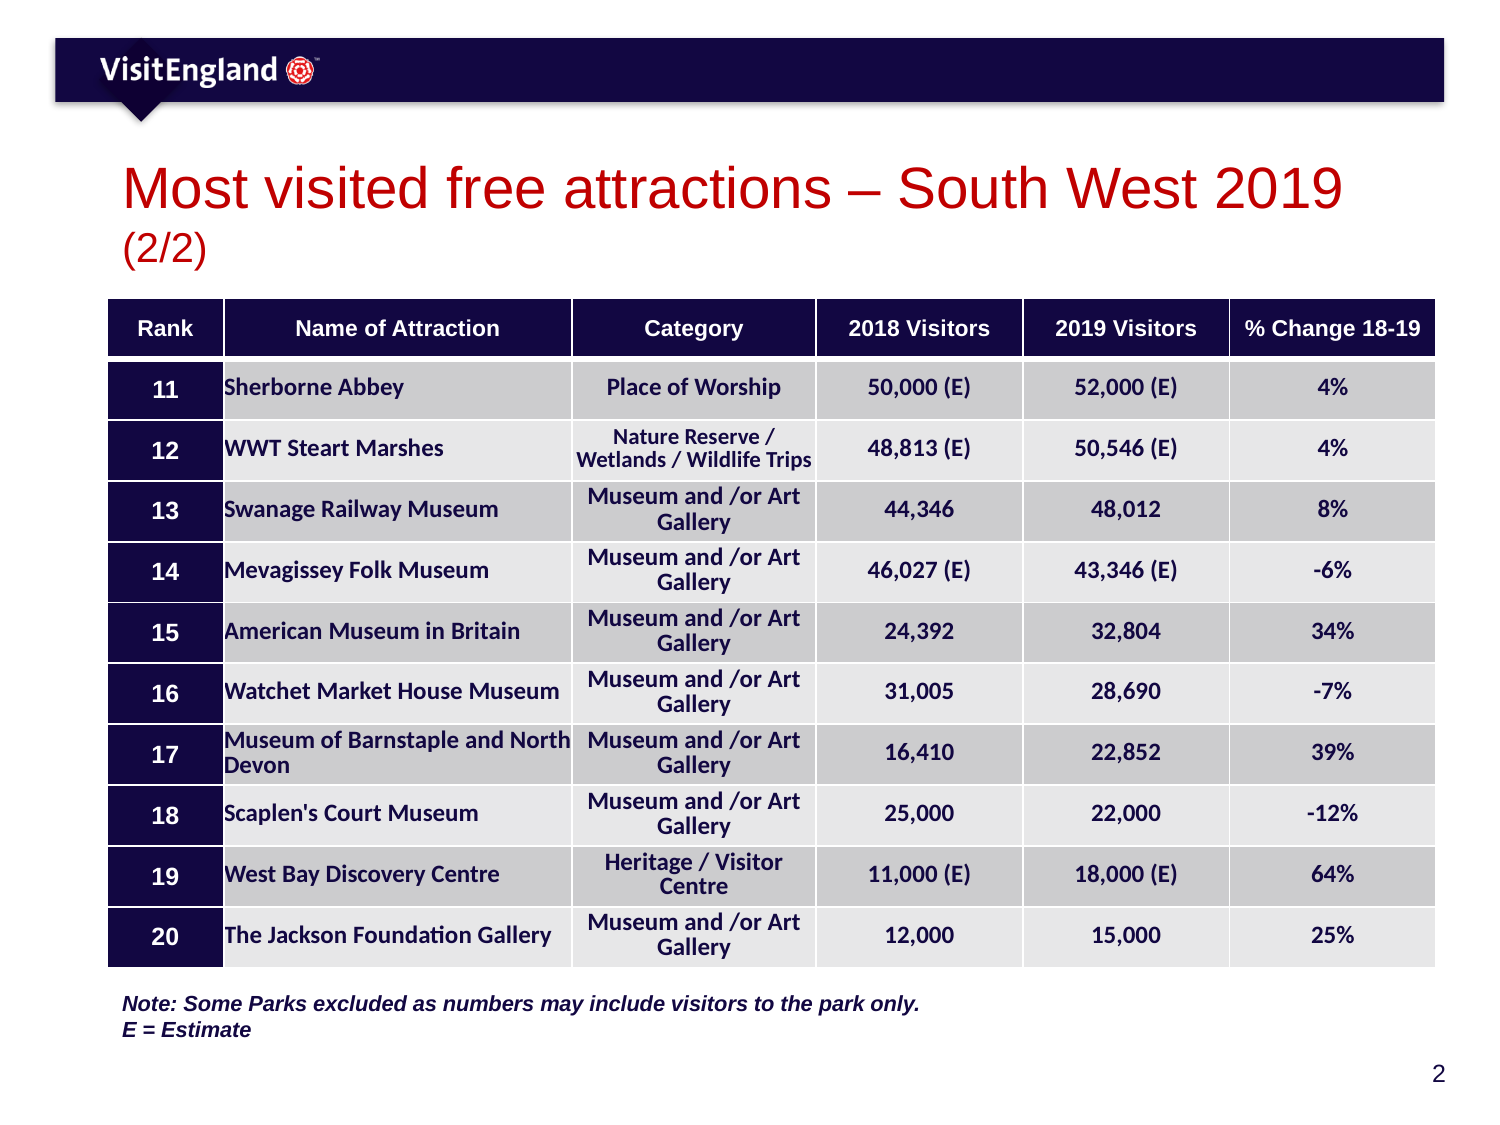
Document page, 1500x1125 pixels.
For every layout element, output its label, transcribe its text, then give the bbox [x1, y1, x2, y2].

table_cell Sherborne Abbey [225, 362, 571, 419]
table_cell 22,000 [1024, 786, 1229, 845]
table_cell 50,000 (E) [817, 362, 1022, 419]
table_cell 50,546 (E) [1024, 421, 1229, 480]
table_header Name of Attraction [225, 299, 571, 356]
table_header % Change 18-19 [1230, 299, 1435, 356]
table_cell -7% [1230, 664, 1435, 723]
table_cell -6% [1230, 543, 1435, 602]
table_cell 19 [108, 847, 223, 906]
table_cell 18,000 (E) [1024, 847, 1229, 906]
table_cell Museum and /or Art Gallery [573, 725, 815, 784]
table_cell Swanage Railway Museum [225, 482, 571, 541]
table_cell 17 [108, 725, 223, 784]
title Most visited free attractions – South West 2019 (2/2) [107, 143, 1445, 276]
table_cell 44,346 [817, 482, 1022, 541]
table_cell 12 [108, 421, 223, 480]
table_cell 4% [1230, 421, 1435, 480]
table_cell 22,852 [1024, 725, 1229, 784]
table_header Rank [108, 299, 223, 356]
table_cell 24,392 [817, 603, 1022, 662]
table_cell Museum of Barnstaple and North Devon [225, 725, 571, 784]
table_cell 32,804 [1024, 603, 1229, 662]
table_cell 25% [1230, 908, 1435, 967]
table_cell 43,346 (E) [1024, 543, 1229, 602]
table_cell 46,027 (E) [817, 543, 1022, 602]
table_cell 15,000 [1024, 908, 1229, 967]
table_cell Mevagissey Folk Museum [225, 543, 571, 602]
table_cell 12,000 [817, 908, 1022, 967]
table_cell 16,410 [817, 725, 1022, 784]
table_cell 48,813 (E) [817, 421, 1022, 480]
table_cell 18 [108, 786, 223, 845]
table_cell 31,005 [817, 664, 1022, 723]
table_cell 52,000 (E) [1024, 362, 1229, 419]
table_cell Museum and /or Art Gallery [573, 543, 815, 602]
table_cell 28,690 [1024, 664, 1229, 723]
table_cell The Jackson Foundation Gallery [225, 908, 571, 967]
table_cell 14 [108, 543, 223, 602]
table_cell Heritage / Visitor Centre [573, 847, 815, 906]
picture [95, 56, 322, 88]
table_cell 15 [108, 603, 223, 662]
table_cell Museum and /or Art Gallery [573, 664, 815, 723]
table_cell Museum and /or Art Gallery [573, 908, 815, 967]
table_cell 4% [1230, 362, 1435, 419]
table_cell 39% [1230, 725, 1435, 784]
table_cell West Bay Discovery Centre [225, 847, 571, 906]
table_cell Museum and /or Art Gallery [573, 603, 815, 662]
table_cell -12% [1230, 786, 1435, 845]
table_cell 64% [1230, 847, 1435, 906]
table_cell Nature Reserve / Wetlands / Wildlife Trips [573, 421, 815, 480]
table_cell Place of Worship [573, 362, 815, 419]
text_box Note: Some Parks excluded as numbers may include visitors to the park only. E = Estimate [107, 982, 1405, 1050]
table_cell 34% [1230, 603, 1435, 662]
table_cell Scaplen's Court Museum [225, 786, 571, 845]
table_cell 8% [1230, 482, 1435, 541]
table_cell 13 [108, 482, 223, 541]
table_cell 16 [108, 664, 223, 723]
table_header 2018 Visitors [817, 299, 1022, 356]
table_cell Museum and /or Art Gallery [573, 786, 815, 845]
table_cell Watchet Market House Museum [225, 664, 571, 723]
table_header 2019 Visitors [1024, 299, 1229, 356]
table_cell 48,012 [1024, 482, 1229, 541]
table_cell 20 [108, 908, 223, 967]
table_header Category [573, 299, 815, 356]
table_cell 25,000 [817, 786, 1022, 845]
table_cell WWT Steart Marshes [225, 421, 571, 480]
table_cell American Museum in Britain [225, 603, 571, 662]
table_cell Museum and /or Art Gallery [573, 482, 815, 541]
table_cell 11 [108, 362, 223, 419]
table_cell 11,000 (E) [817, 847, 1022, 906]
